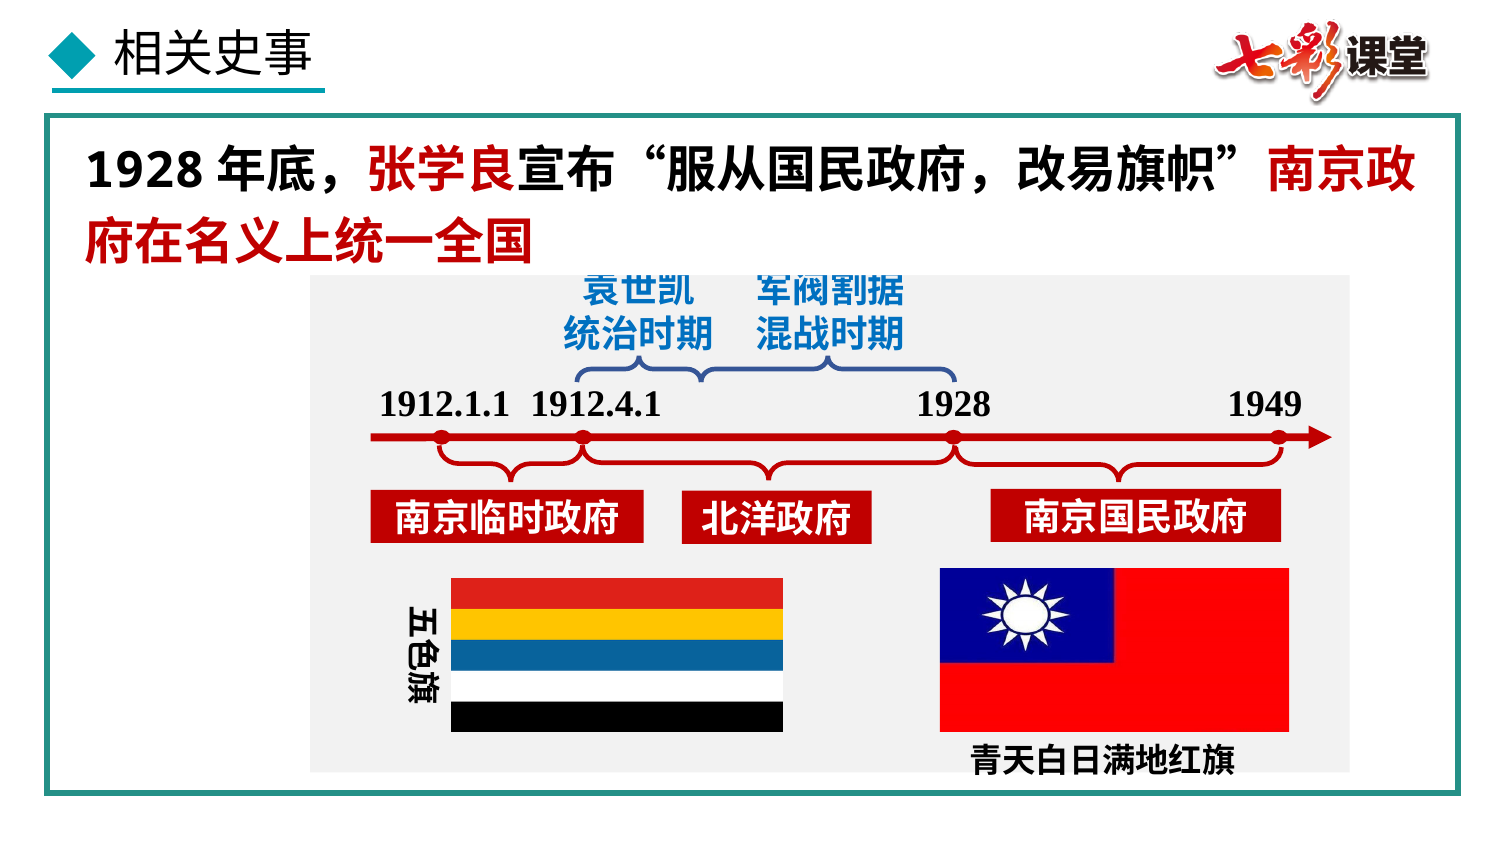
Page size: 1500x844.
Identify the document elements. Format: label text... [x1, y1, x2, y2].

picture [1210, 15, 1434, 106]
text_box 1928年底，张学良宣布“服从国民政府，改易旗帜”南京政府在名义上统一全国 [73, 120, 1440, 276]
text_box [309, 257, 1358, 785]
